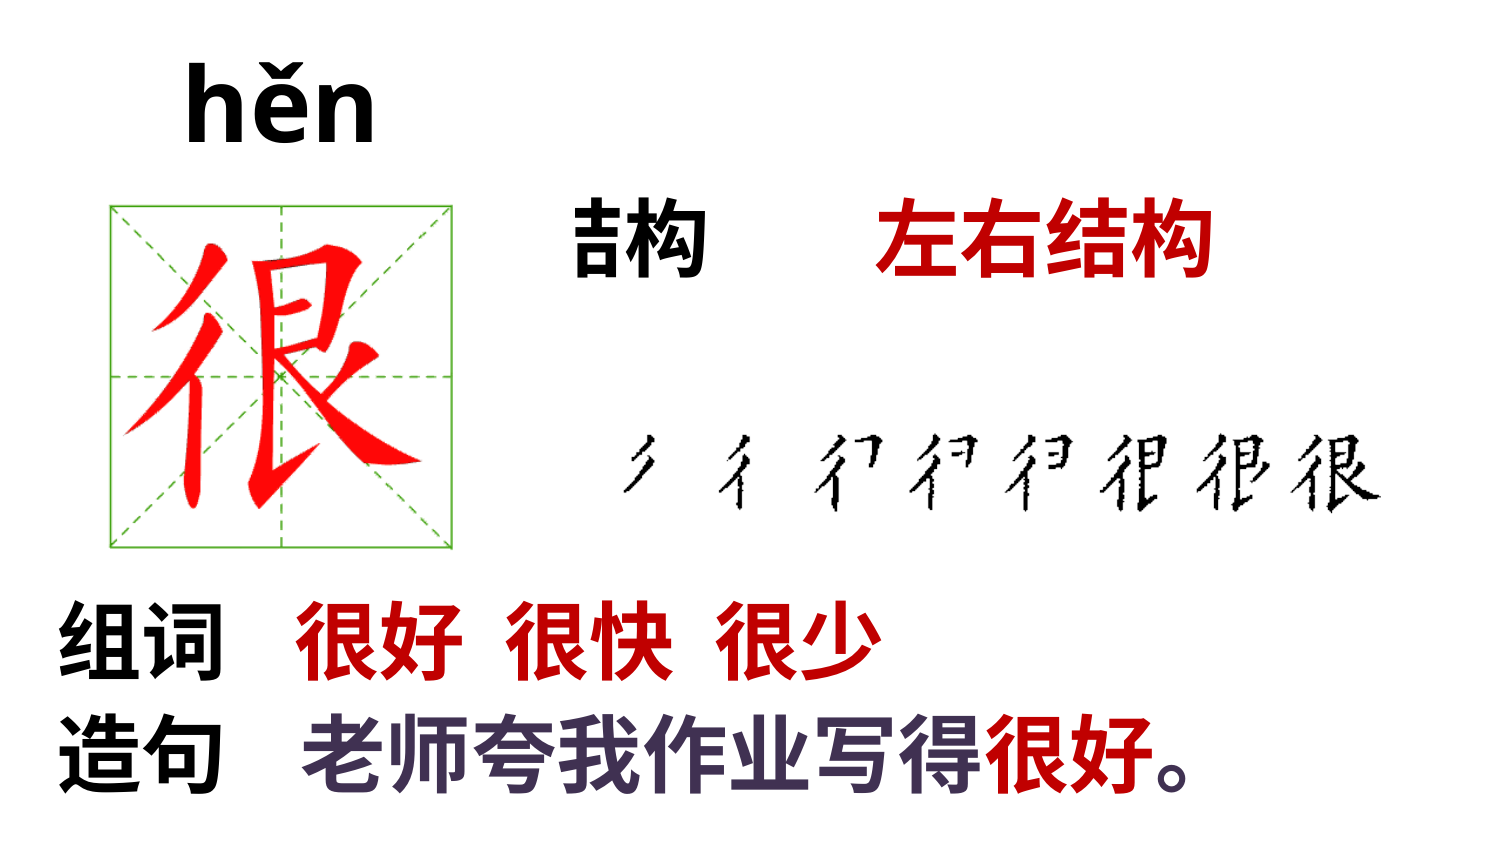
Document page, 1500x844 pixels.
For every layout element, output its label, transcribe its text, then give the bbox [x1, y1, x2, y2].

text_box 左右结构 [862, 179, 1277, 293]
text_box 结构 [579, 179, 813, 293]
text_box 组词 [44, 591, 292, 695]
text_box 老师夸我作业写得很好。 [249, 695, 1462, 810]
text_box 很好 很快 很少 [292, 582, 1178, 695]
picture [0, 171, 1381, 583]
text_box hěn [129, 32, 434, 169]
text_box 造句 [44, 695, 249, 810]
